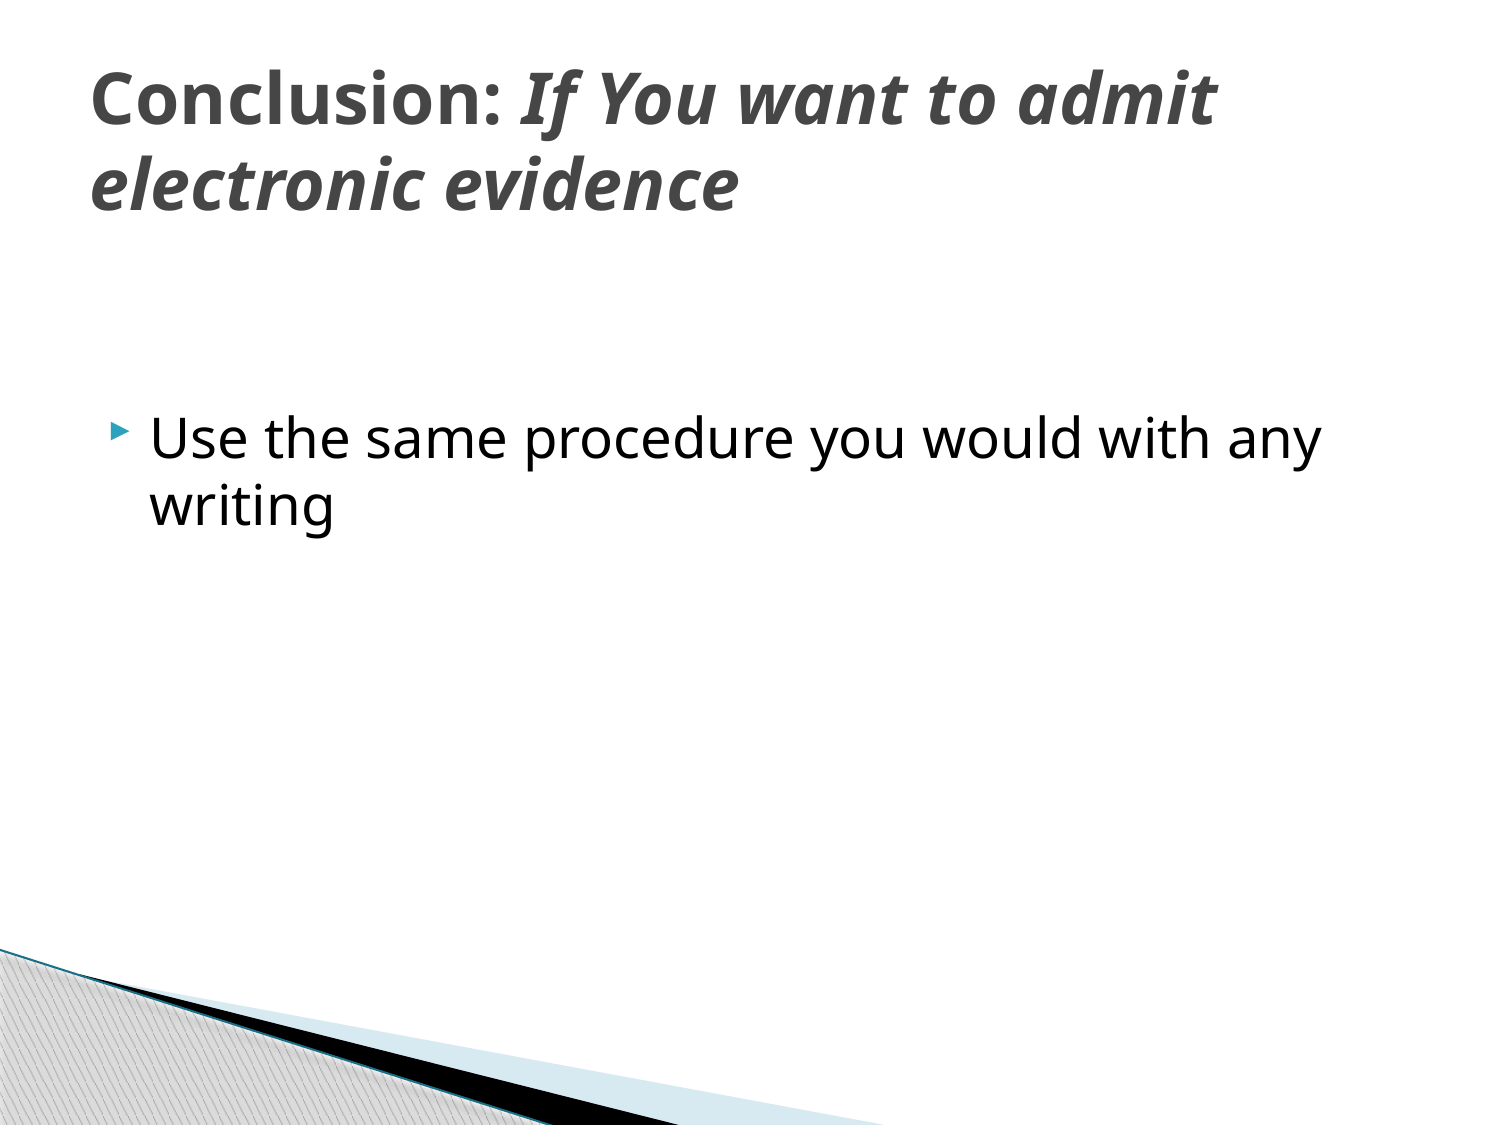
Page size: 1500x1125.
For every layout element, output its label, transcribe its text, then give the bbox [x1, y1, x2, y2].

title Conclusion: If You want to admit electronic evidence [75, 45, 1425, 233]
list Use the same procedure you would with any writing [75, 243, 1425, 986]
